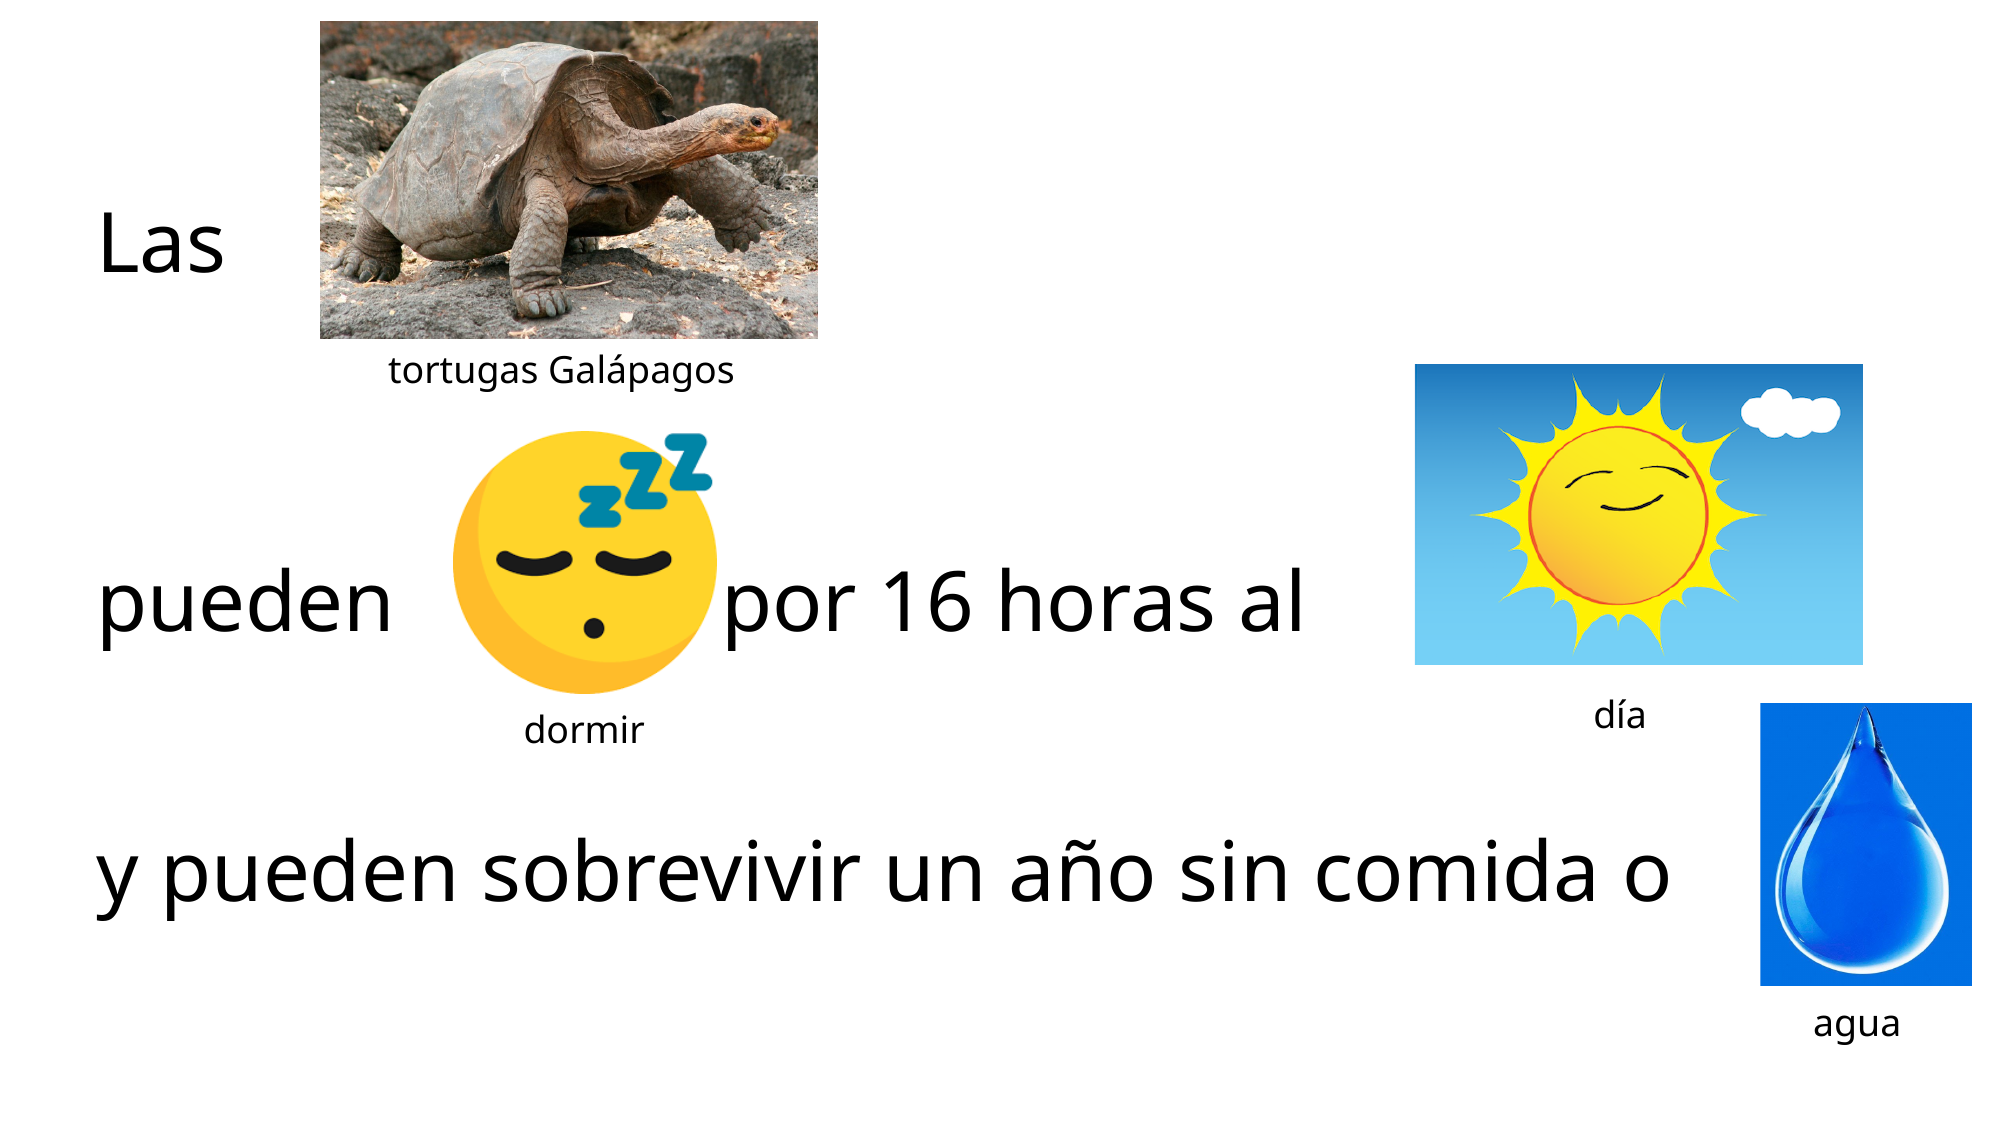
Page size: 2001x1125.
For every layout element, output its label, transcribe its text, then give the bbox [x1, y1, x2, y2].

picture [320, 21, 818, 339]
text_box tortugas Galápagos [373, 339, 779, 399]
picture [1414, 364, 1863, 665]
picture [1760, 703, 1973, 986]
text_box día [1578, 684, 1699, 744]
title Las pueden por 16 horas al y pueden sobrevivir un año sin comida o [80, 59, 1863, 1060]
picture [453, 431, 717, 694]
text_box dormir [508, 698, 662, 759]
text_box agua [1798, 992, 1934, 1052]
